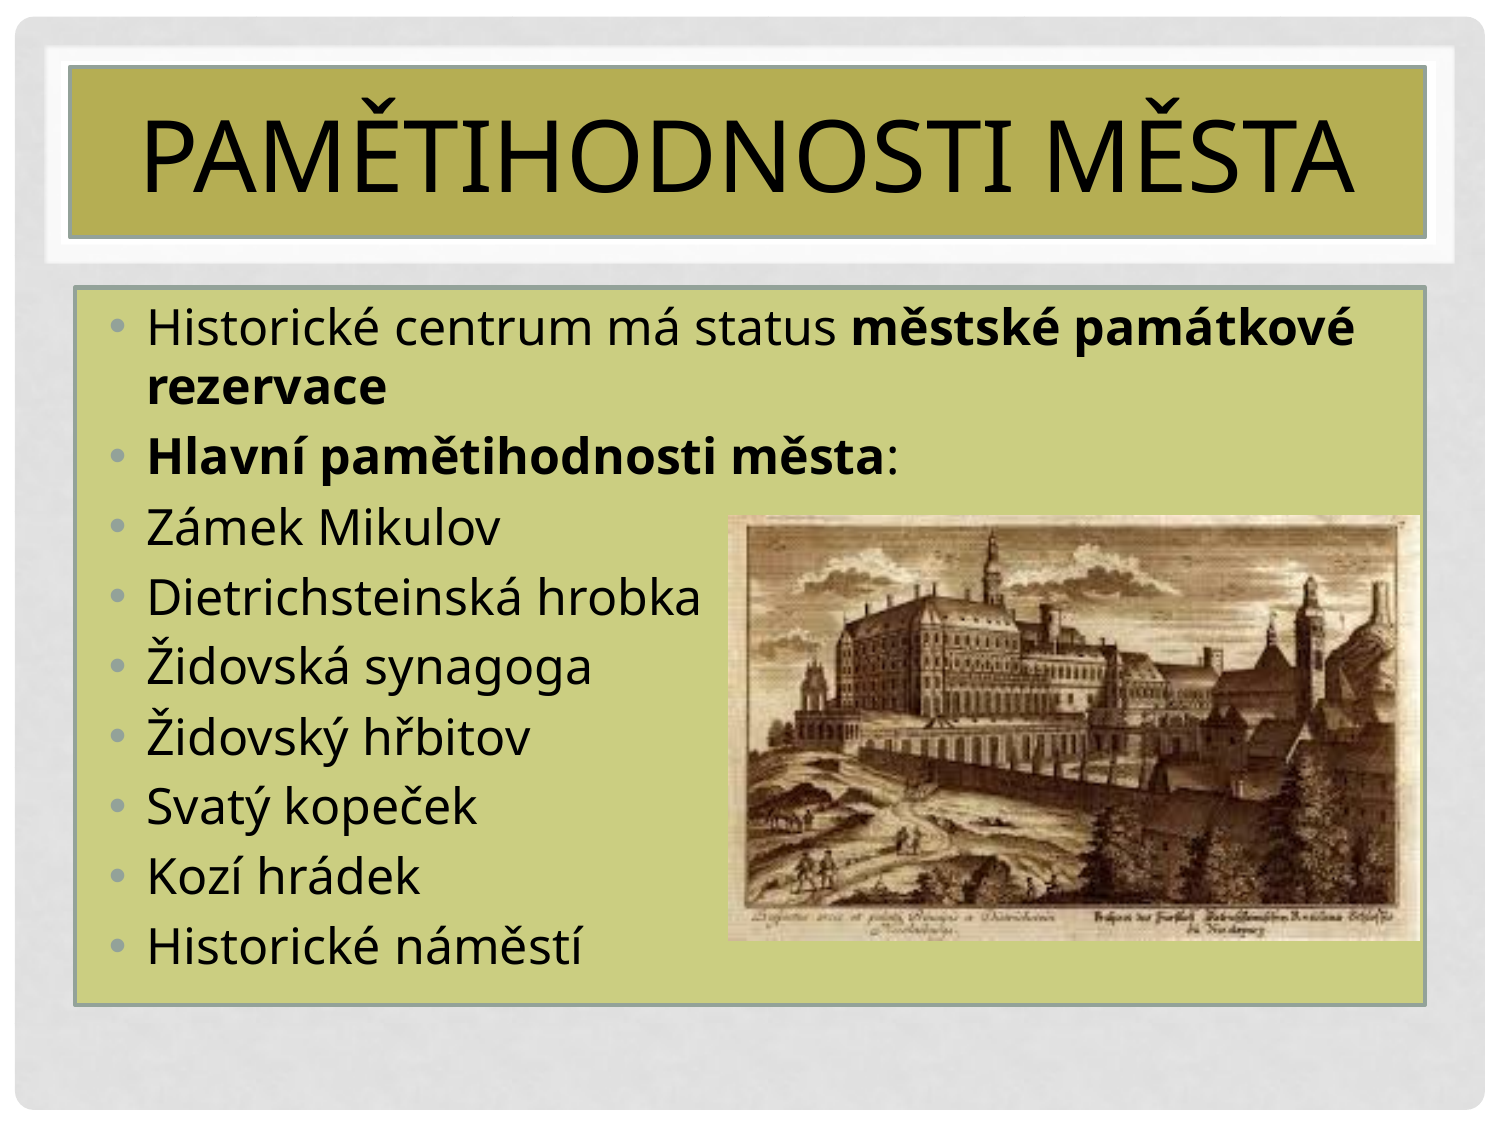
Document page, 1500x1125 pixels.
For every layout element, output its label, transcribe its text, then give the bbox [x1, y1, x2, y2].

title Pamětihodnosti města [68, 65, 1427, 239]
list Historické centrum má status městské památkové rezervace Hlavní pamětihodnosti města: Zámek Mikulov Dietrichsteinská hrobka Židovská synagoga Židovský hřbitov Svatý kopeček Kozí hrádek Historické náměstí [73, 285, 1427, 1007]
picture [728, 514, 1420, 941]
